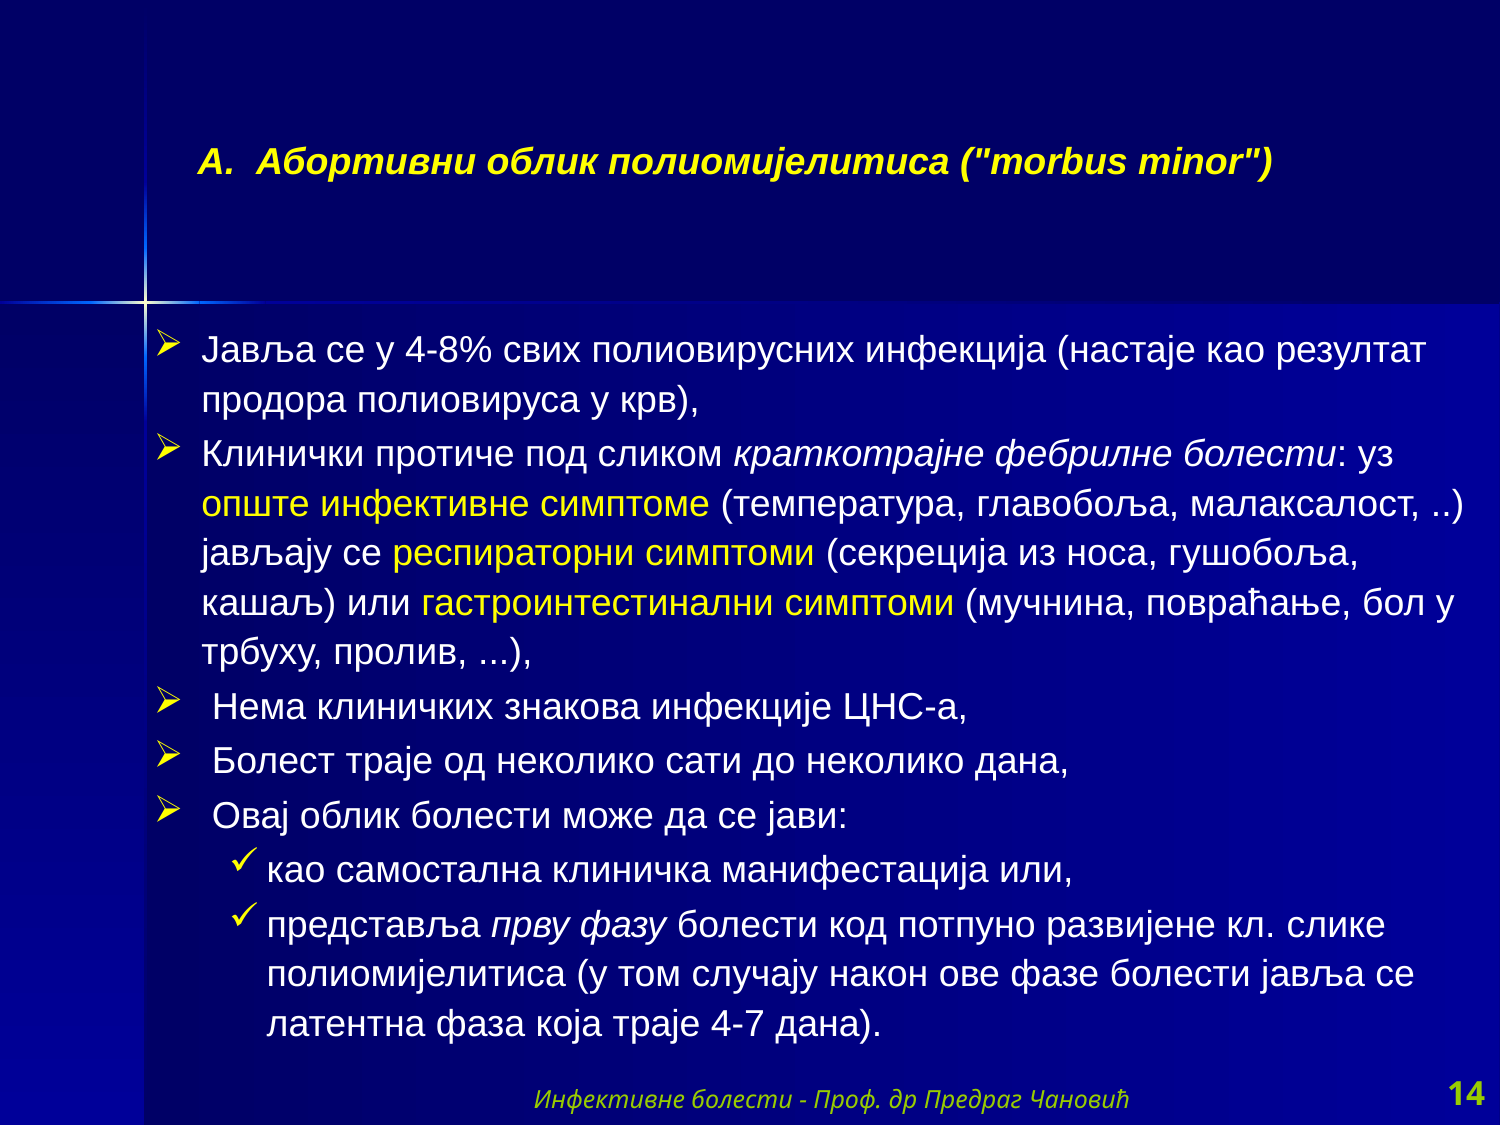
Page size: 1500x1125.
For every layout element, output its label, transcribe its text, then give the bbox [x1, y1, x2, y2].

text_box Јавља се у 4-8% свих полиовирусних инфекција (настаје као резултат продора полиовируса у крв), Клинички протиче под сликом краткотрајне фебрилне болести: уз опште инфективне симптоме (температура, главобоља, малаксалост, ..) јављају се респираторни симптоми (секреција из носа, гушобоља, кашаљ) или гастроинтестинални симптоми (мучнина, повраћање, бол у трбуху, пролив, ...), Нема клиничких знакова инфекције ЦНС-а, Болест траје од неколико сати до неколико дана, Овај облик болести може да се јави: као самостална клиничка манифестација или, представља прву фазу болести код потпуно развијене кл. слике полиомијелитиса (у том случају након ове фазе болести јавља се латентна фаза која траје 4-7 дана). [139, 313, 1500, 1052]
text_box Абортивни облик полиомијелитиса ("morbus minor") [182, 129, 1289, 190]
footer Инфективне болести - Проф. др Предраг Чановић [430, 1052, 1235, 1125]
slide_number 14 [1345, 1052, 1500, 1125]
